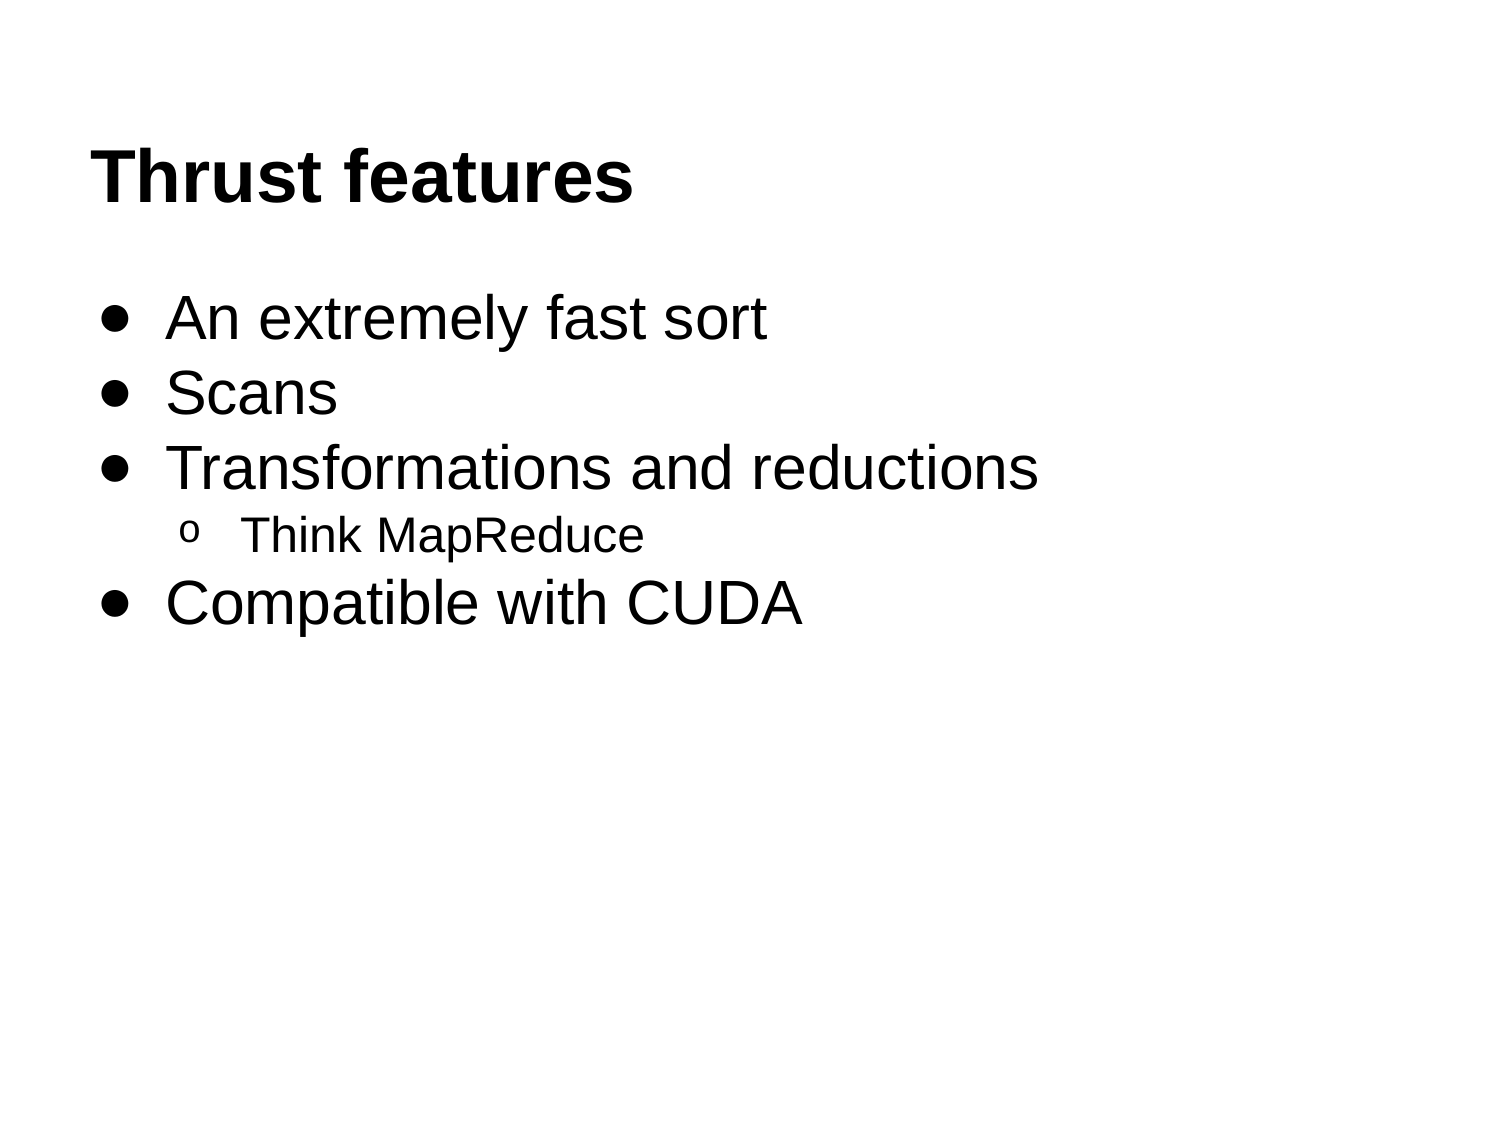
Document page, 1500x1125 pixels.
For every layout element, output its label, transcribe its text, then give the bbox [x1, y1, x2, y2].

title Thrust features [75, 45, 1425, 233]
list An extremely fast sort Scans Transformations and reductions Think MapReduce Compatible with CUDA [75, 262, 1425, 1078]
